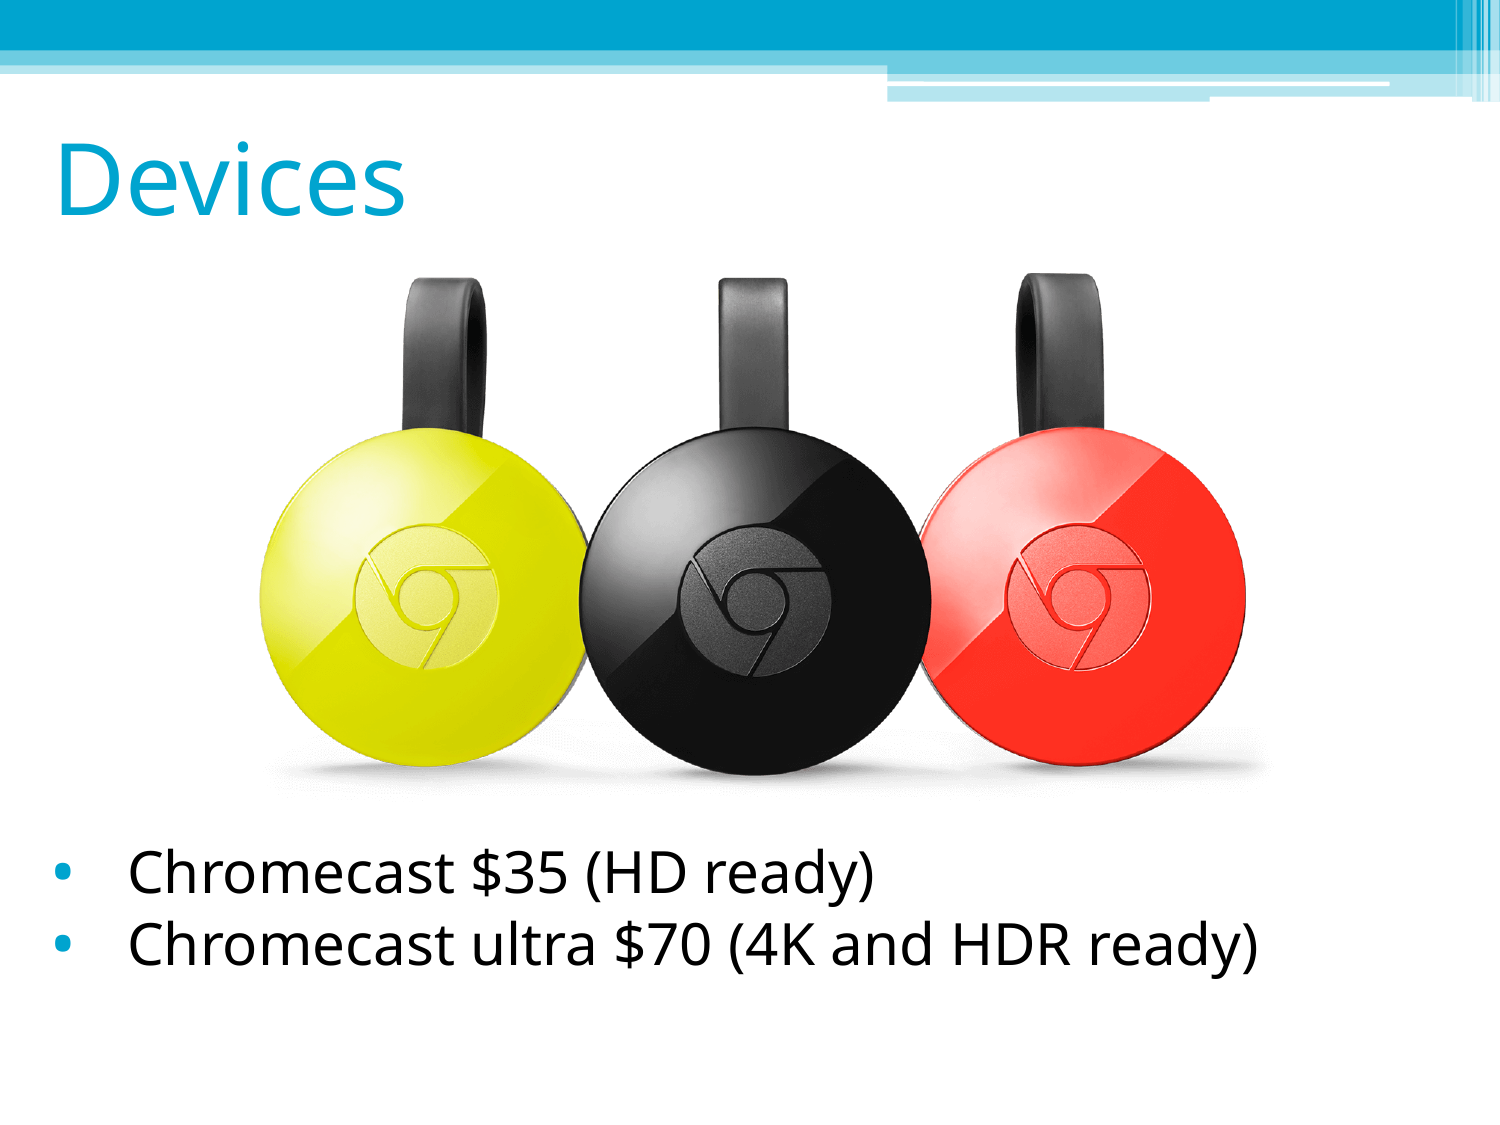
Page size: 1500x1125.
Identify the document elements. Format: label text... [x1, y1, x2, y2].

title Devices [37, 87, 1500, 263]
picture [244, 262, 1293, 828]
list Chromecast $35 (HD ready) Chromecast ultra $70 (4K and HDR ready) [37, 827, 1500, 1069]
